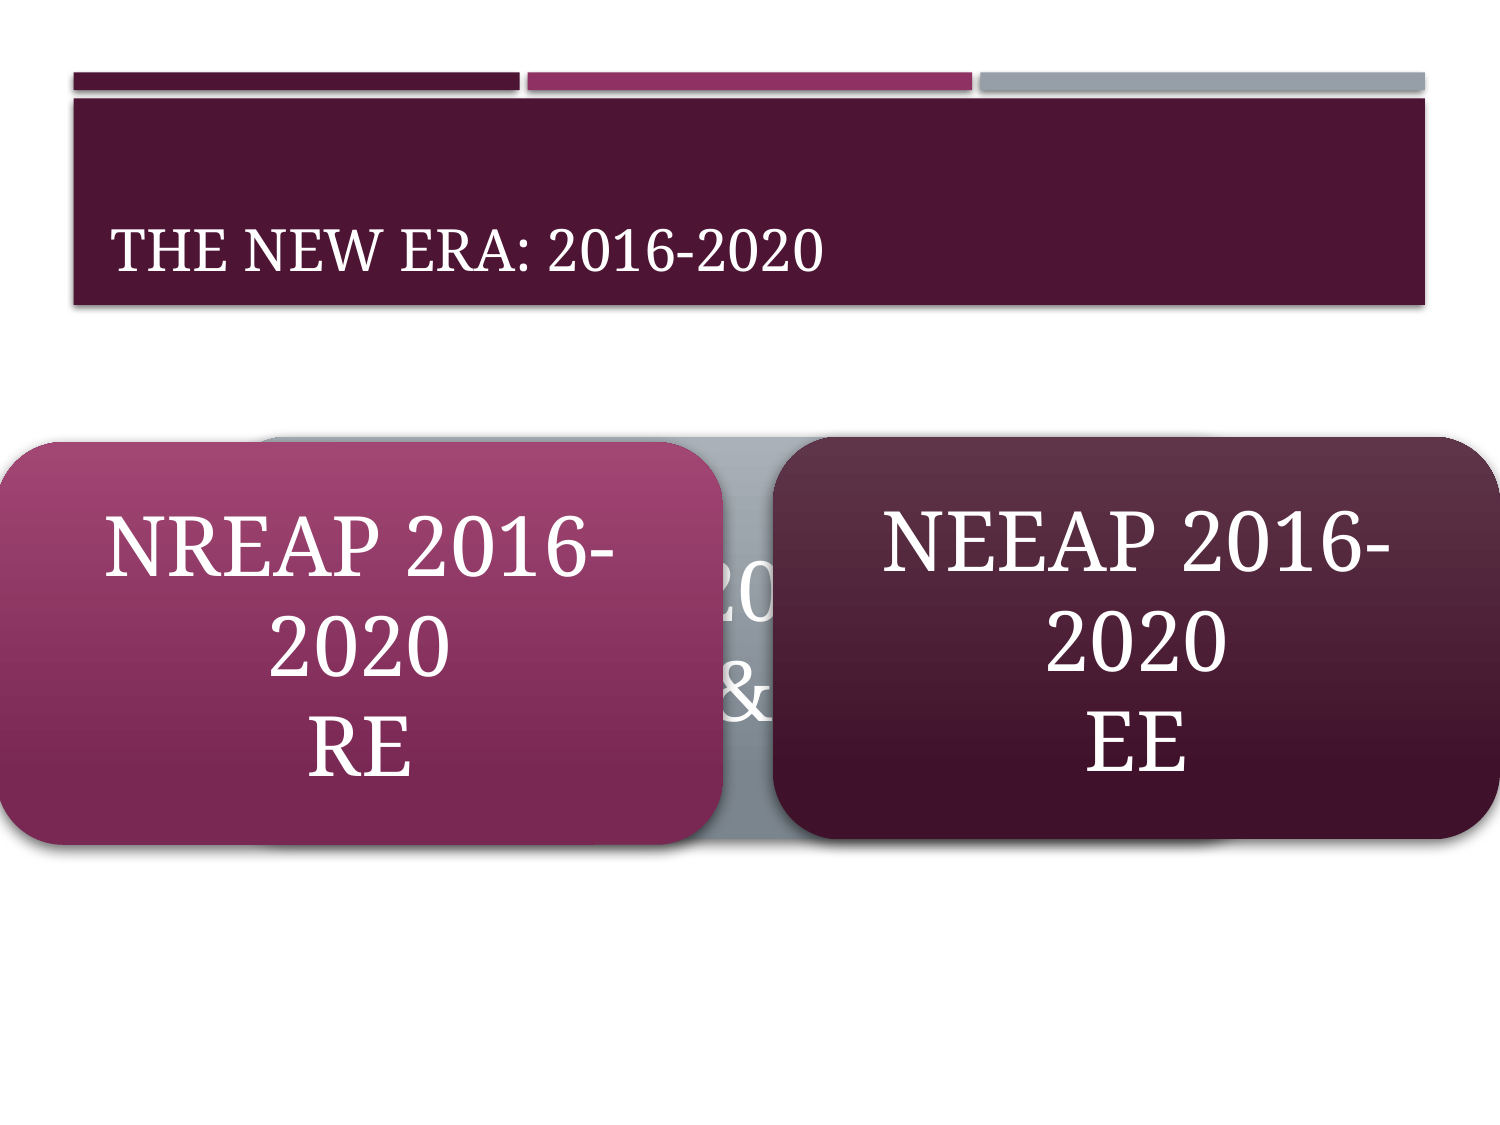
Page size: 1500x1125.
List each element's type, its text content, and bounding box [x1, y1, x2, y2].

title The new era: 2016-2020 [95, 112, 1406, 291]
text_box NEEAP 2016-2020 EE [772, 436, 1500, 840]
text_box NEEAP 2011-2015 RE & EE [660, 436, 813, 840]
text_box NREAP 2016-2020 RE [0, 442, 724, 845]
